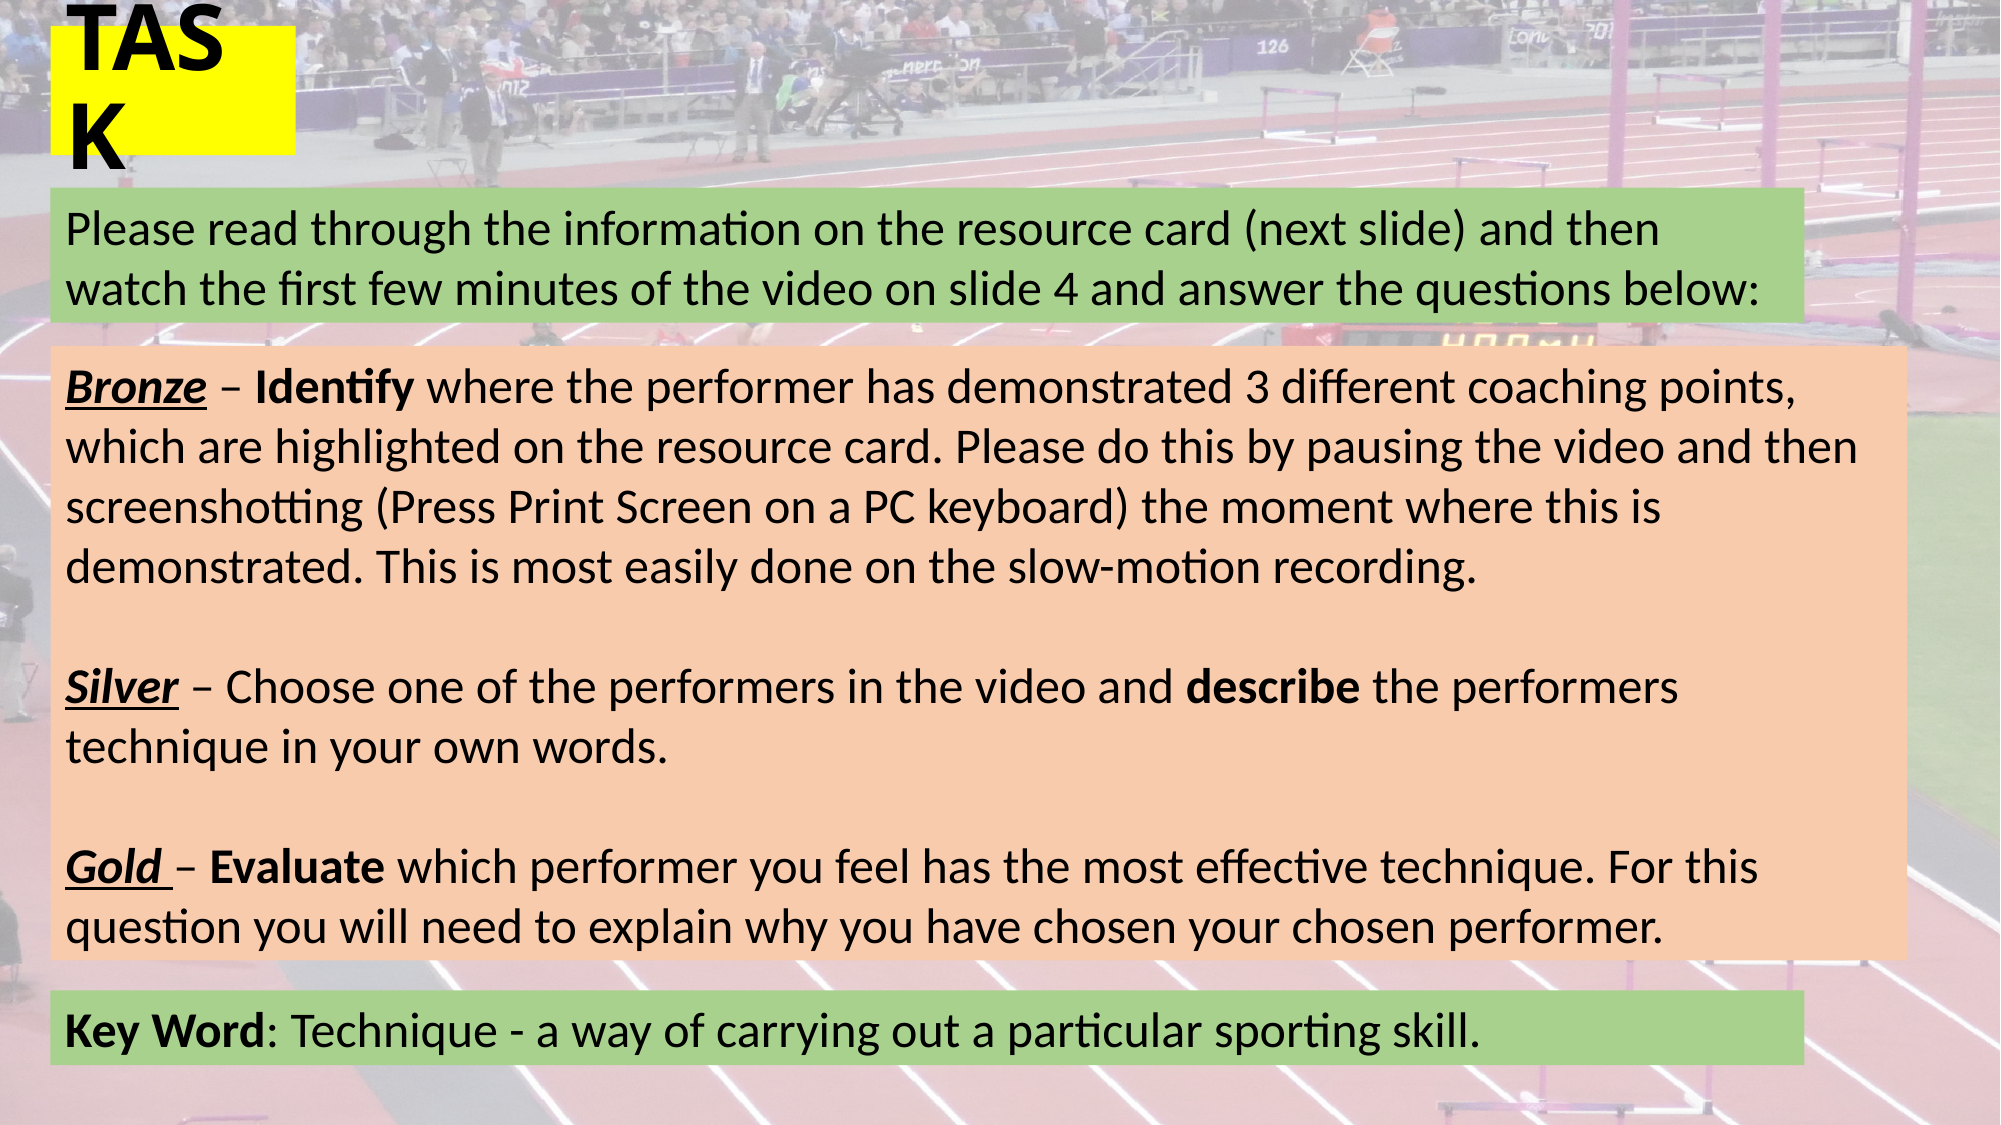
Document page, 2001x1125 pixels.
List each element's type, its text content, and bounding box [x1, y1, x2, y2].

text_box Bronze – Identify where the performer has demonstrated 3 different coaching points, which are highlighted on the resource card. Please do this by pausing the video and then screenshotting (Press Print Screen on a PC keyboard) the moment where this is demonstrated. This is most easily done on the slow-motion recording. Silver – Choose one of the performers in the video and describe the performers technique in your own words. Gold – Evaluate which performer you feel has the most effective technique. For this question you will need to explain why you have chosen your chosen performer. [50, 345, 1908, 961]
title TASK [50, 25, 296, 156]
text_box Key Word: Technique - a way of carrying out a particular sporting skill. [50, 990, 1805, 1066]
text_box Please read through the information on the resource card (next slide) and then watch the first few minutes of the video on slide 4 and answer the questions below: [50, 187, 1805, 323]
